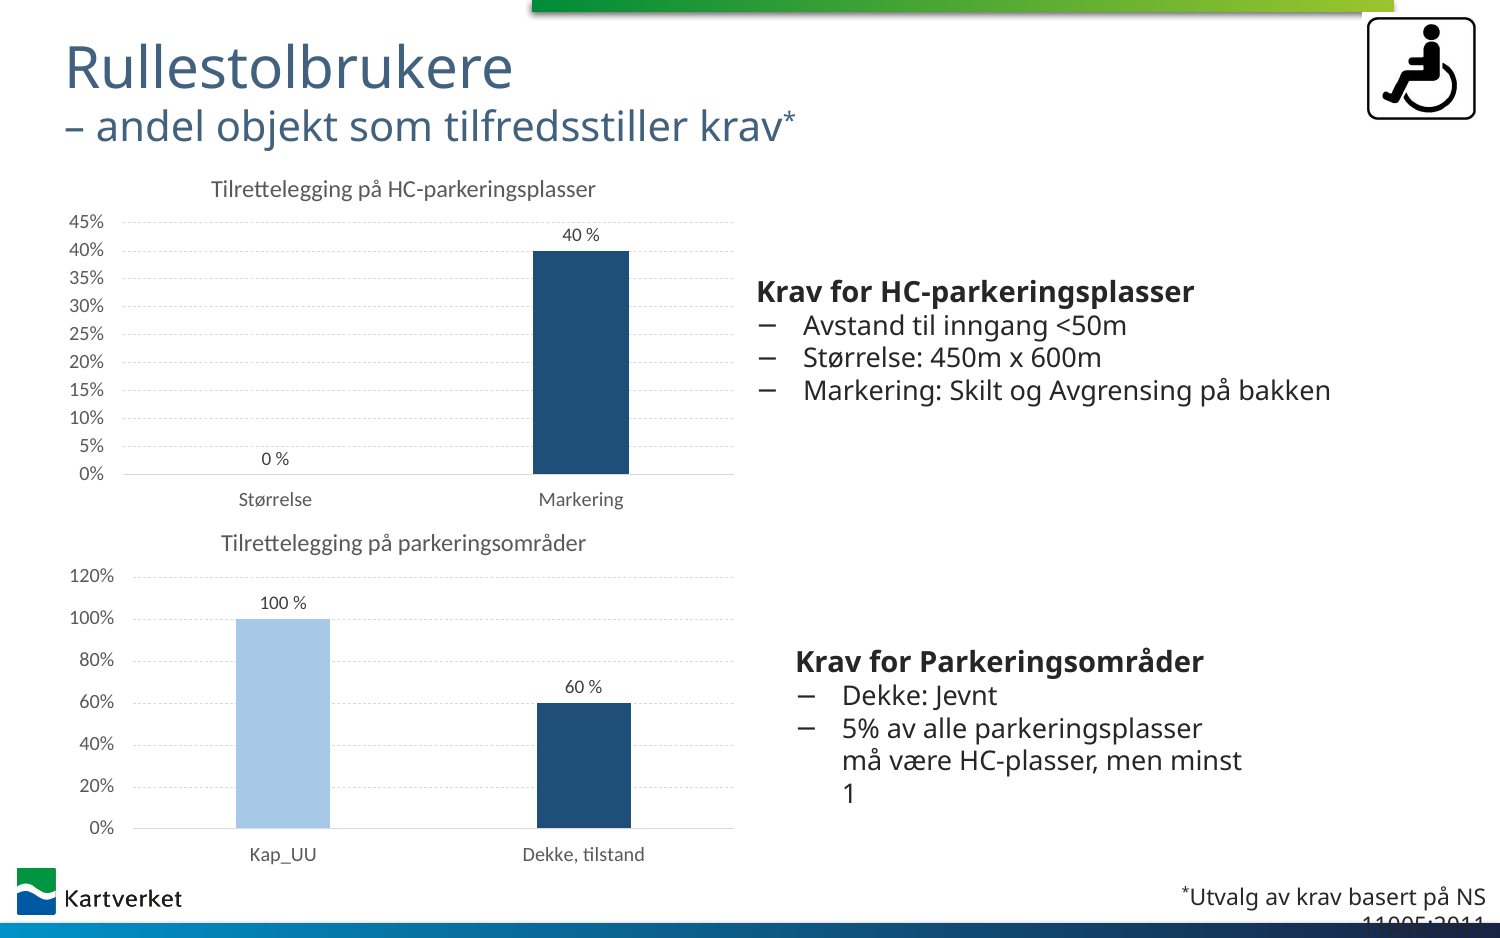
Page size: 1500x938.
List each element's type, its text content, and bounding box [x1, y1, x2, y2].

picture [62, 166, 746, 519]
picture [1362, 12, 1481, 126]
text_box Krav for Parkeringsområder Dekke: Jevnt 5% av alle parkeringsplasser må være HC-plasser, men minst 1 [780, 636, 1261, 816]
text_box *Utvalg av krav basert på NS 11005:2011 [1068, 873, 1500, 938]
picture [62, 520, 746, 874]
text_box Rullestolbrukere – andel objekt som tilfredsstiller krav* [49, 25, 1431, 158]
text_box Krav for HC-parkeringsplasser Avstand til inngang <50m Størrelse: 450m x 600m Markering: Skilt og Avgrensing på bakken [750, 265, 1346, 413]
